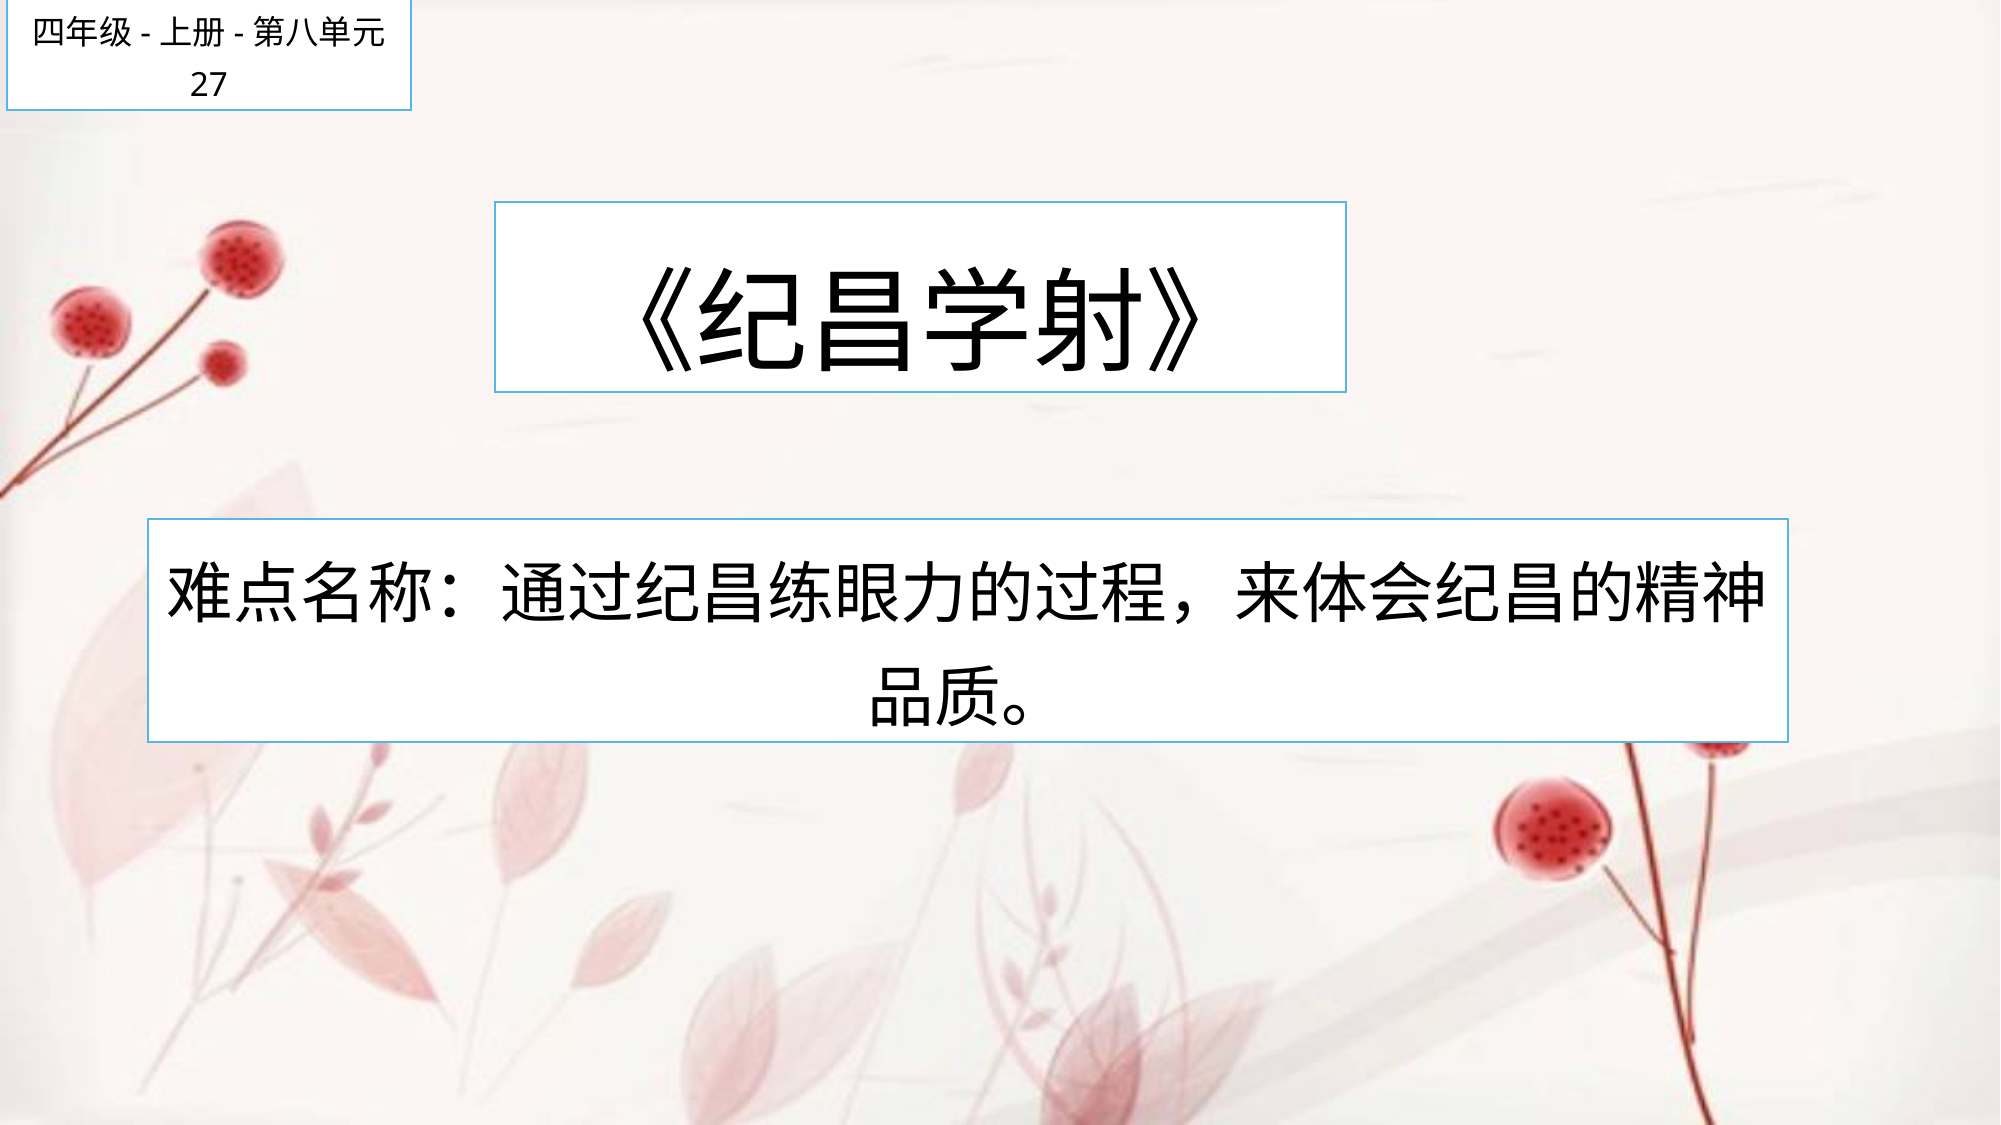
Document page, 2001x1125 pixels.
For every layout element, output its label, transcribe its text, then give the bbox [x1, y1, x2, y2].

slide_number [1456, 1035, 1900, 1088]
text_box 难点名称：通过纪昌练眼力的过程，来体会纪昌的精神品质。 [147, 518, 1789, 743]
text_box 《纪昌学射》 [494, 201, 1347, 393]
text_box 四年级-上册-第八单元 27 [6, 0, 412, 111]
picture [0, 0, 2001, 1125]
